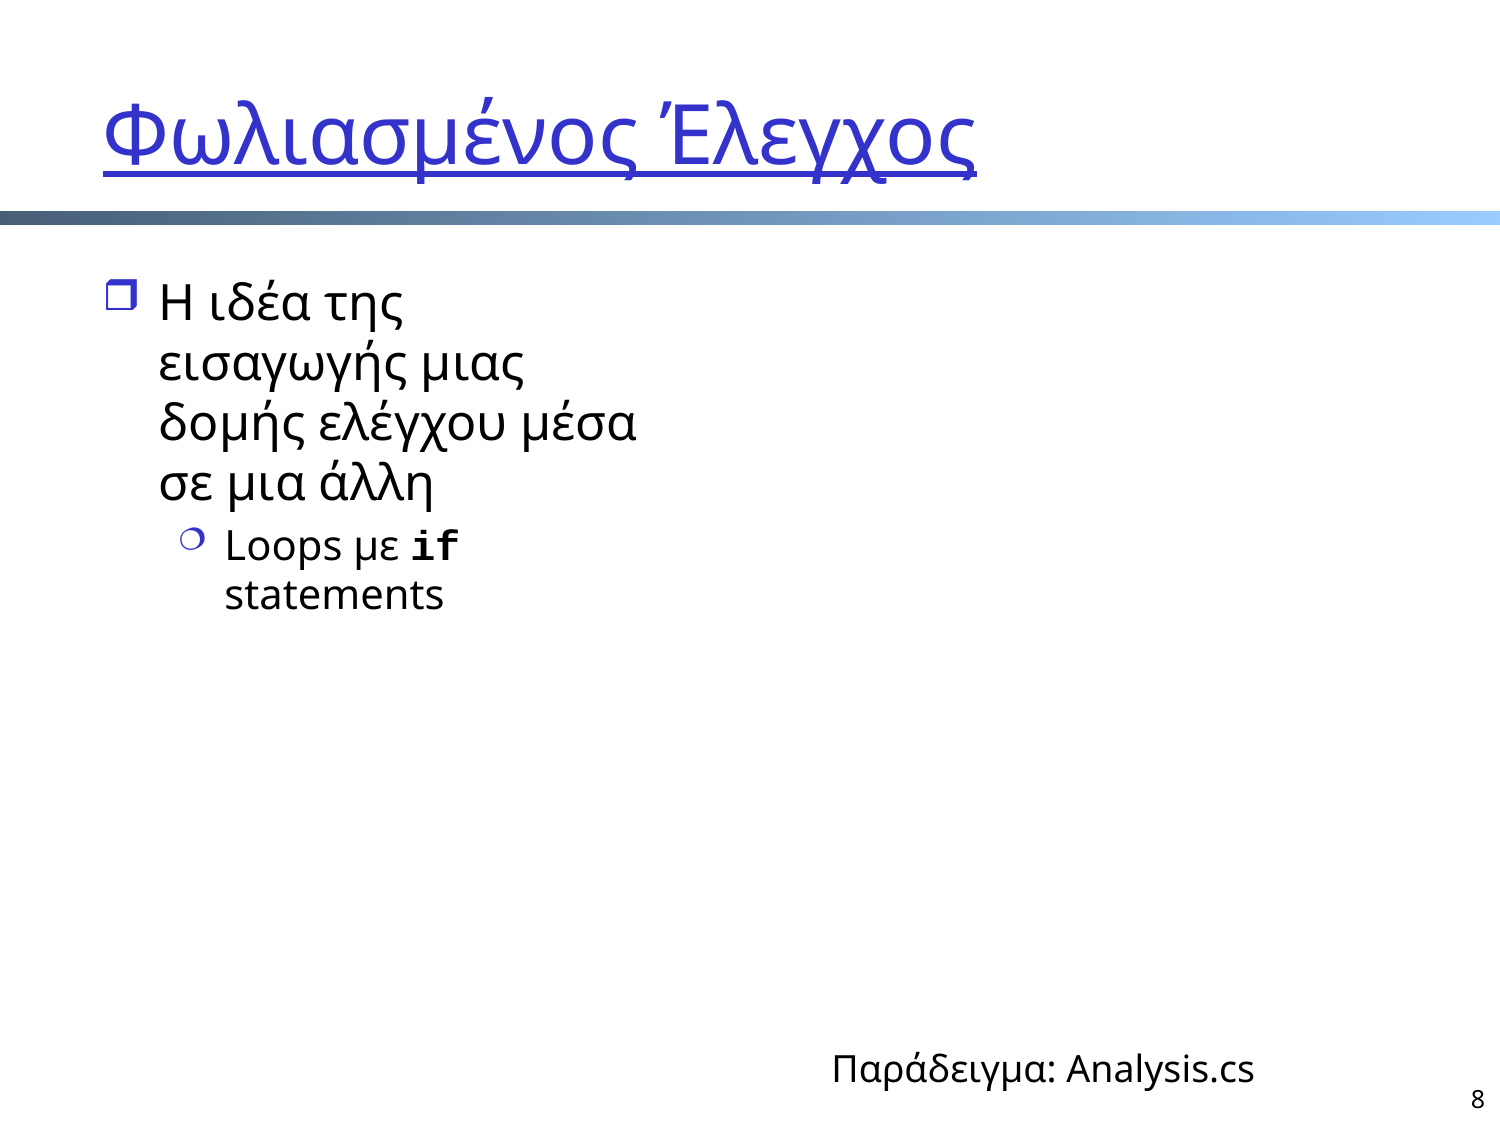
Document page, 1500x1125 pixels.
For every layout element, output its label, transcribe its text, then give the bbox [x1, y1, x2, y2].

title Φωλιασμένος Έλεγχος [87, 37, 1363, 225]
list Η ιδέα της εισαγωγής μιας δομής ελέγχου μέσα σε μια άλλη Loops με if statements [87, 262, 675, 1025]
slide_number 8 [1150, 1049, 1500, 1125]
text_box Παράδειγμα: Analysis.cs [666, 1037, 1271, 1097]
